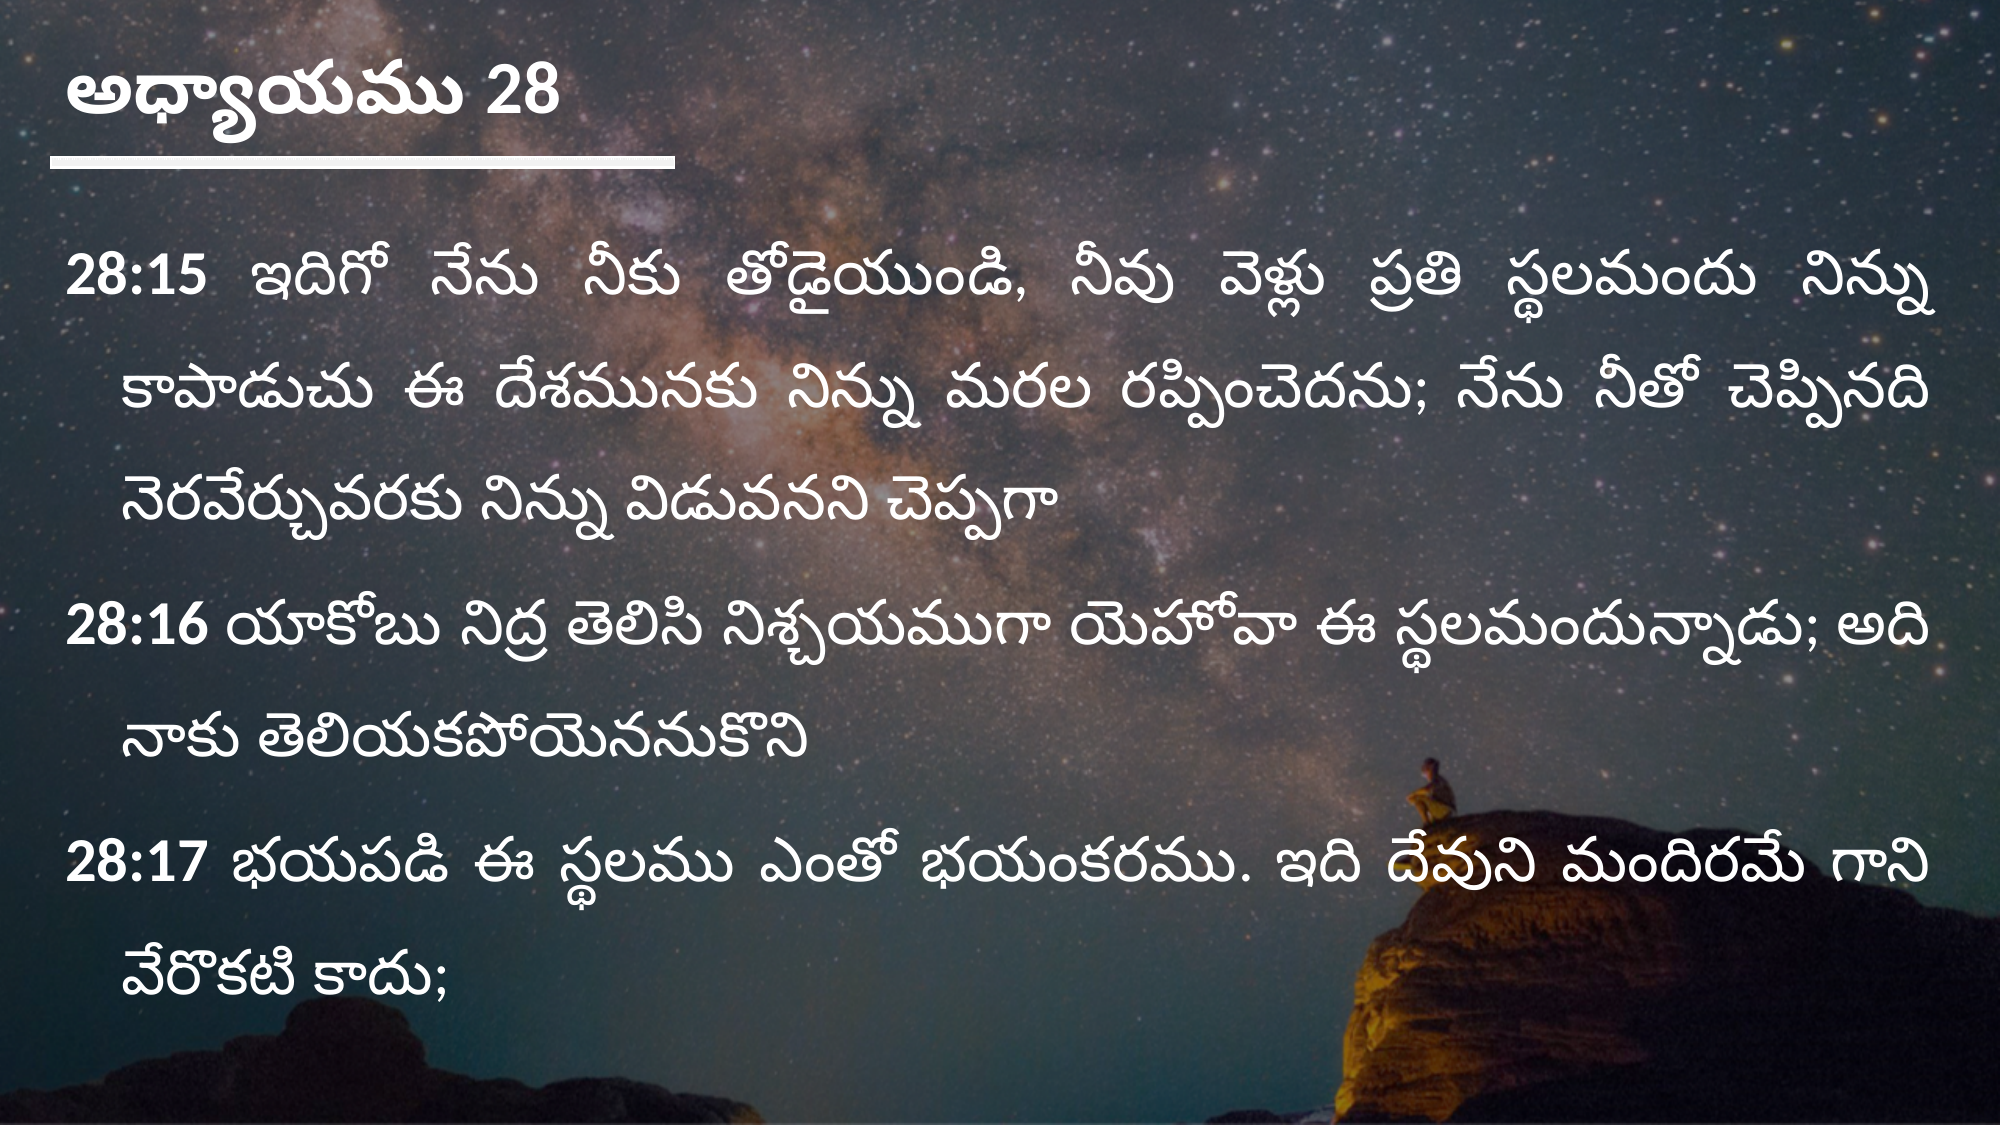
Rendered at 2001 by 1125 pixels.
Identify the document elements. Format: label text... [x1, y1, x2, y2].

picture [0, 0, 2000, 1125]
title అధ్యాయము 28 [50, 0, 1925, 167]
list 28:15 ఇదిగో నేను నీకు తోడైయుండి, నీవు వెళ్లు ప్రతి స్థలమందు నిన్ను కాపాడుచు ఈ దేశమునకు నిన్ను మరల రప్పించెదను; నేను నీతో చెప్పినది నెరవేర్చువరకు నిన్ను విడువనని చెప్పగా 28:16 యాకోబు నిద్ర తెలిసి నిశ్చయముగా యెహోవా ఈ స్థలమందున్నాడు; అది నాకు తెలియకపోయెననుకొని 28:17 భయపడి ఈ స్థలము ఎంతో భయంకరము. ఇది దేవుని మందిరమే గాని వేరొకటి కాదు; [50, 187, 1946, 1063]
